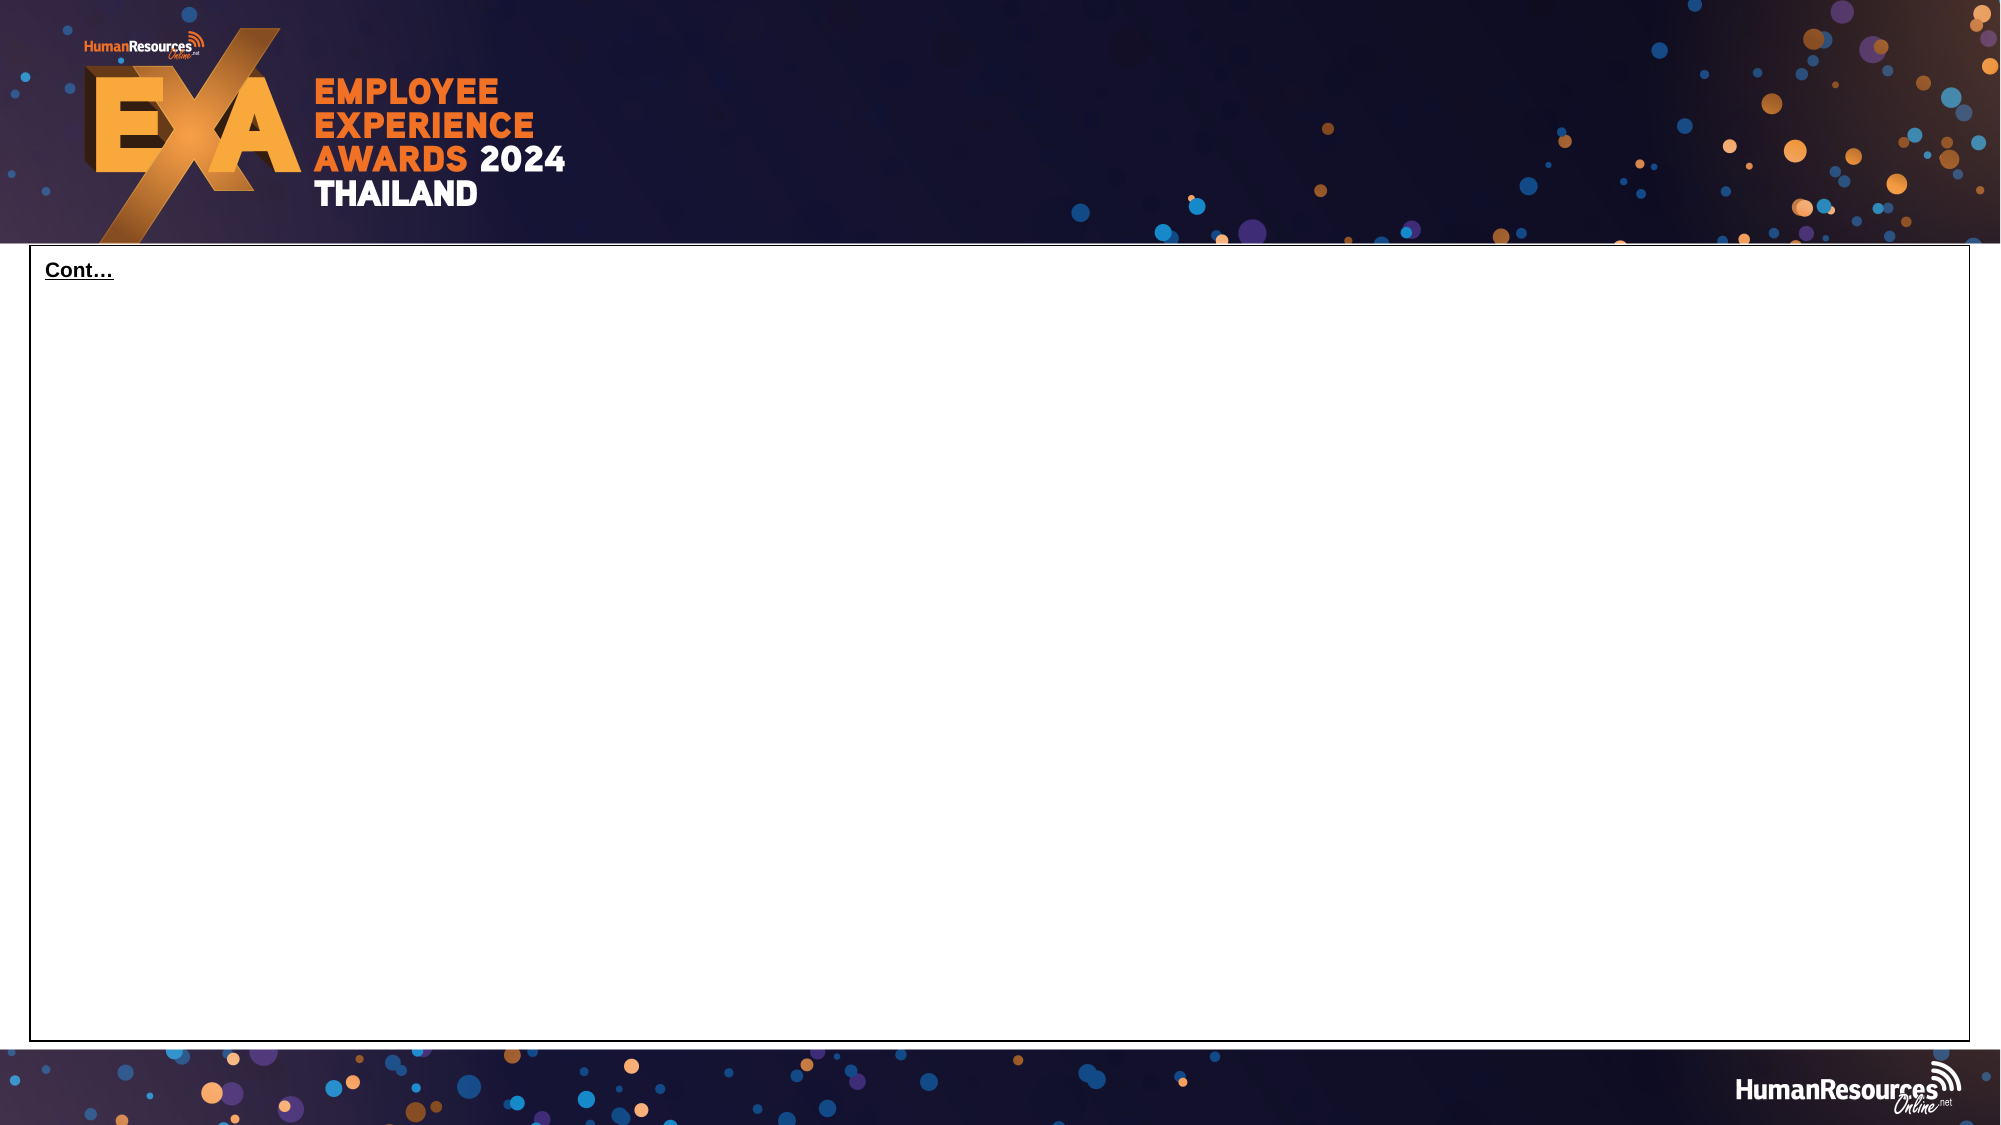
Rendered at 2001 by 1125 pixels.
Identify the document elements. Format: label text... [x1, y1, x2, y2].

text_box Cont… [30, 245, 1970, 1042]
picture [0, 0, 2001, 1125]
